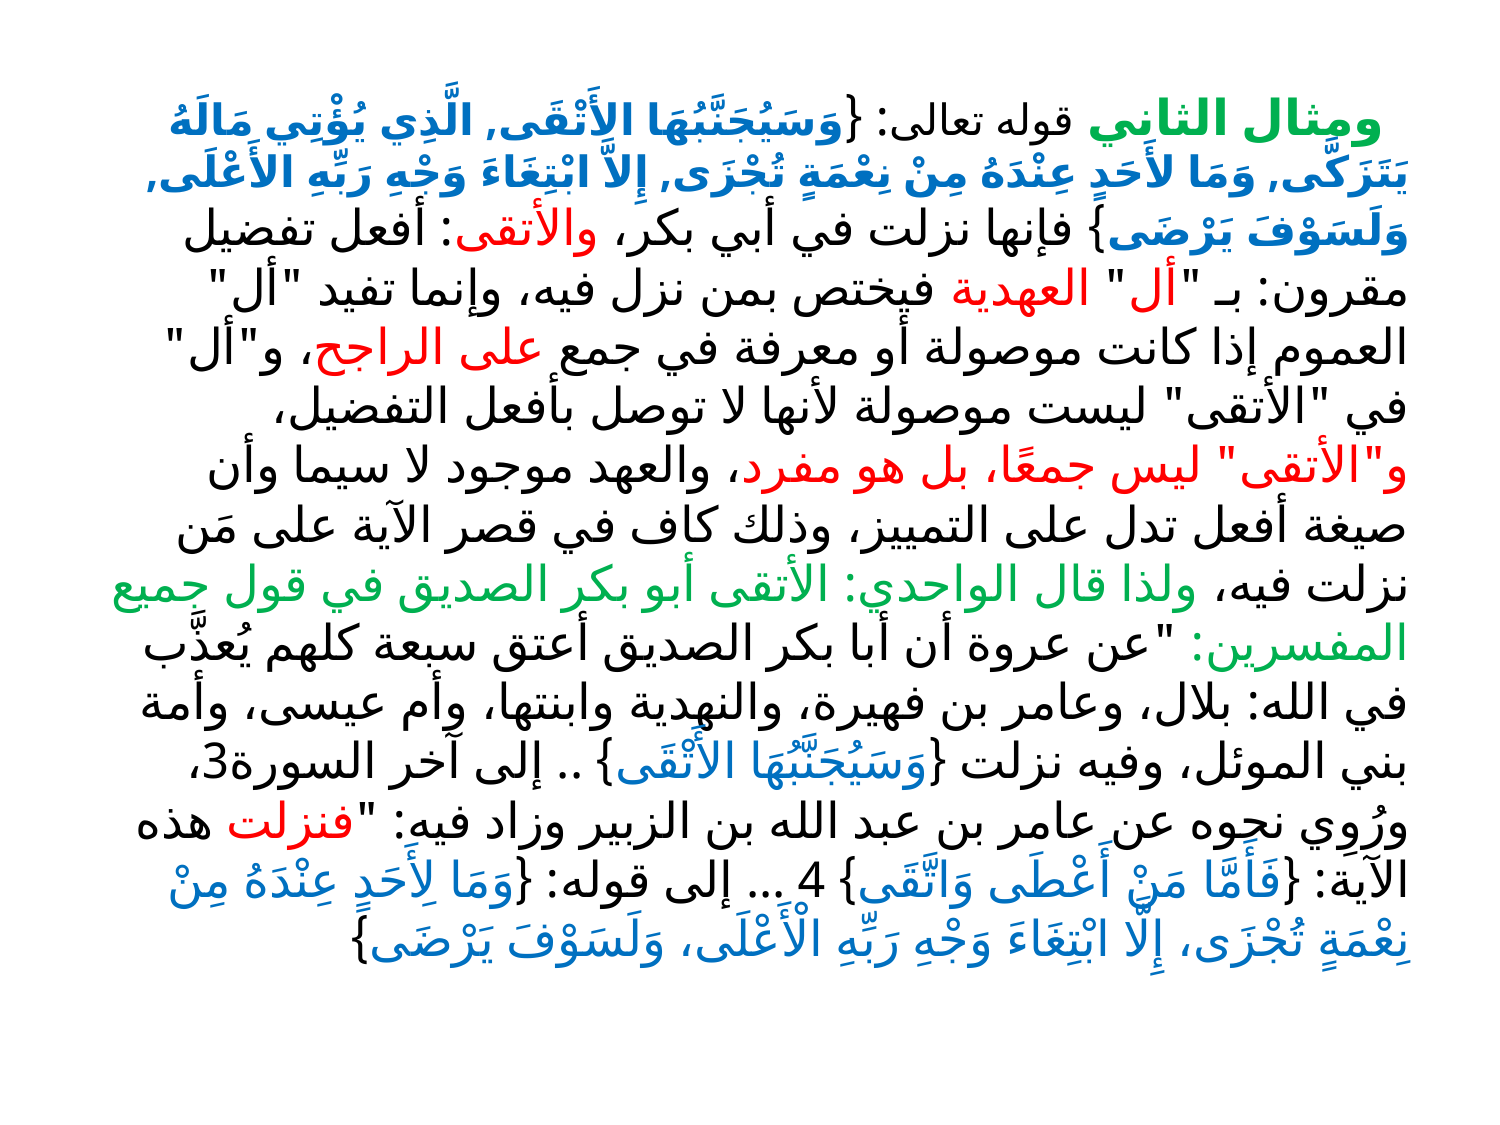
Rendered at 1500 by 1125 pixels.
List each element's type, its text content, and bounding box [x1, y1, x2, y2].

list ومثال الثاني قوله تعالى: {وَسَيُجَنَّبُهَا الأَتْقَى, الَّذِي يُؤْتِي مَالَهُ يَتَزَكَّى, وَمَا لأَحَدٍ عِنْدَهُ مِنْ نِعْمَةٍ تُجْزَى, إِلاَّ ابْتِغَاءَ وَجْهِ رَبِّهِ الأَعْلَى, وَلَسَوْفَ يَرْضَى} فإنها نزلت في أبي بكر، والأتقى: أفعل تفضيل مقرون: بـ "أل" العهدية فيختص بمن نزل فيه، وإنما تفيد "أل" العموم إذا كانت موصولة أو معرفة في جمع على الراجح، و"أل" في "الأتقى" ليست موصولة لأنها لا توصل بأفعل التفضيل، و"الأتقى" ليس جمعًا، بل هو مفرد، والعهد موجود لا سيما وأن صيغة أفعل تدل على التمييز، وذلك كاف في قصر الآية على مَن نزلت فيه، ولذا قال الواحدي: الأتقى أبو بكر الصديق في قول جميع المفسرين: "عن عروة أن أبا بكر الصديق أعتق سبعة كلهم يُعذَّب في الله: بلال، وعامر بن فهيرة، والنهدية وابنتها، وأم عيسى، وأمة بني الموئل، وفيه نزلت {وَسَيُجَنَّبُهَا الأَتْقَى} .. إلى آخر السورة3، ورُوِي نحوه عن عامر بن عبد الله بن الزبير وزاد فيه: "فنزلت هذه الآية: {فَأَمَّا مَنْ أَعْطَى وَاتَّقَى} 4 ... إلى قوله: {وَمَا لِأَحَدٍ عِنْدَهُ مِنْ نِعْمَةٍ تُجْزَى، إِلَّا ابْتِغَاءَ وَجْهِ رَبِّهِ الْأَعْلَى، وَلَسَوْفَ يَرْضَى} [75, 78, 1425, 1005]
